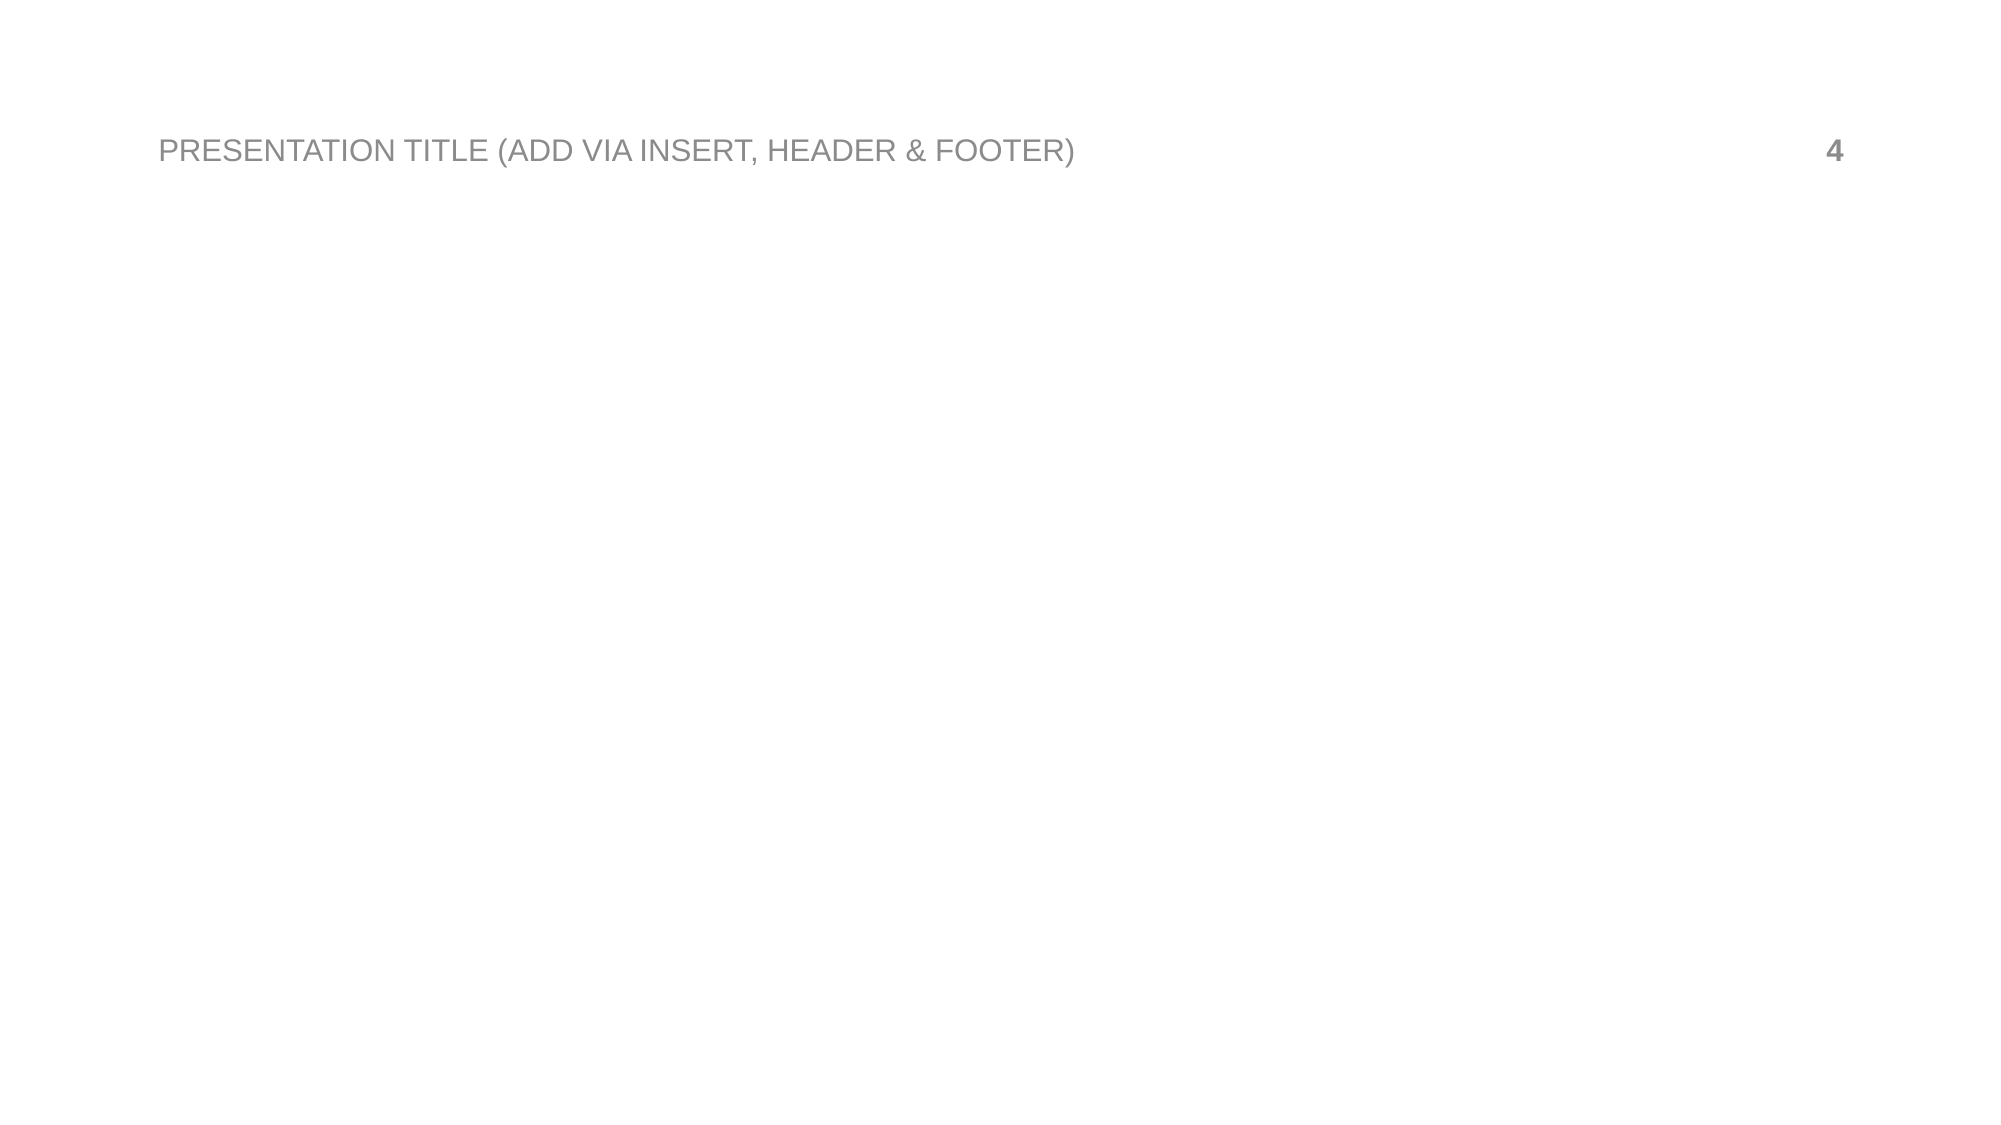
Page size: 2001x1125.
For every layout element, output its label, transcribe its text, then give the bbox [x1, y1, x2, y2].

footer PRESENTATION TITLE (ADD VIA INSERT, HEADER & FOOTER) [158, 129, 1336, 168]
slide_number 4 [1741, 129, 1844, 168]
